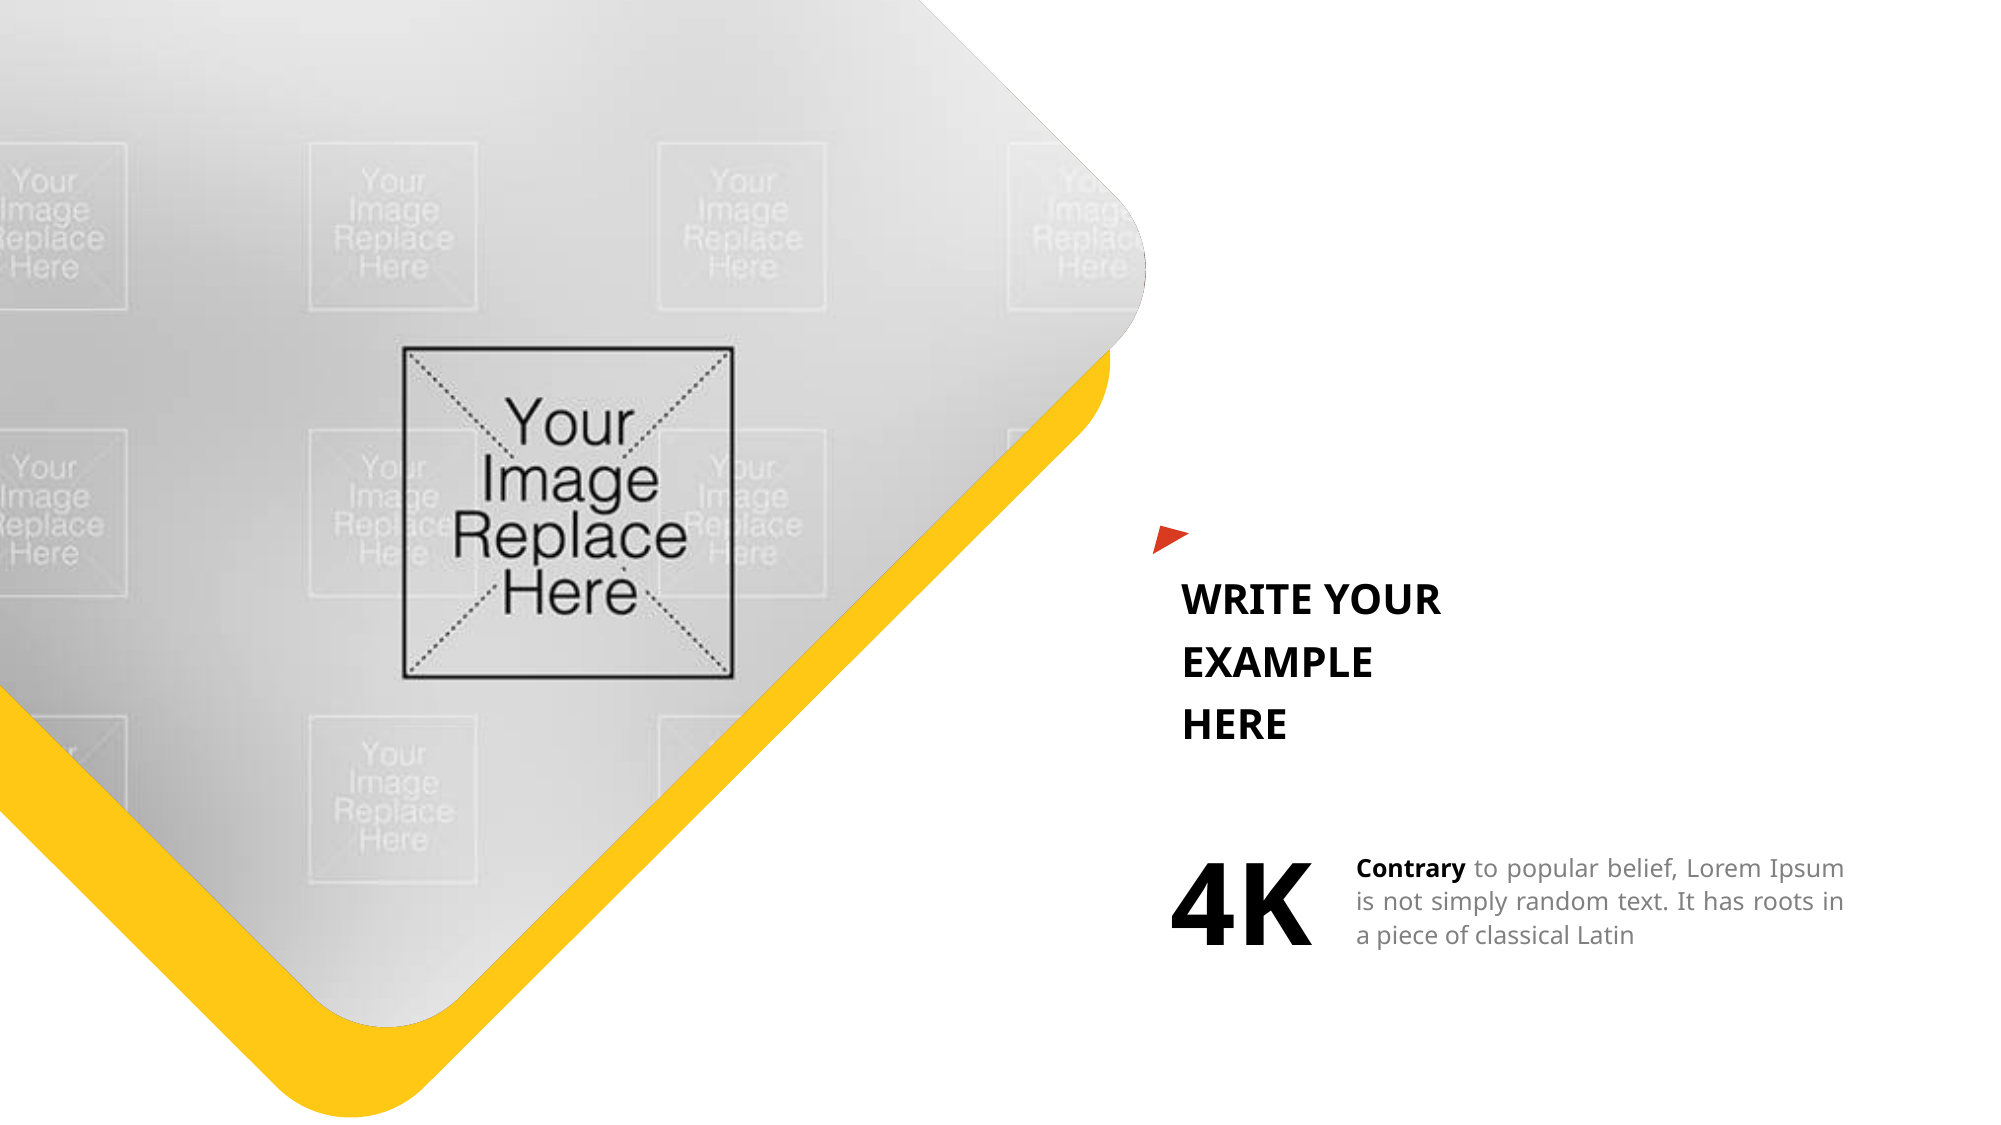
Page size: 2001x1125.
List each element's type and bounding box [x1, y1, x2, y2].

text_box [1155, 823, 1861, 978]
picture [0, 0, 1146, 1028]
text_box [1156, 528, 1472, 753]
text_box [217, 1028, 484, 1118]
